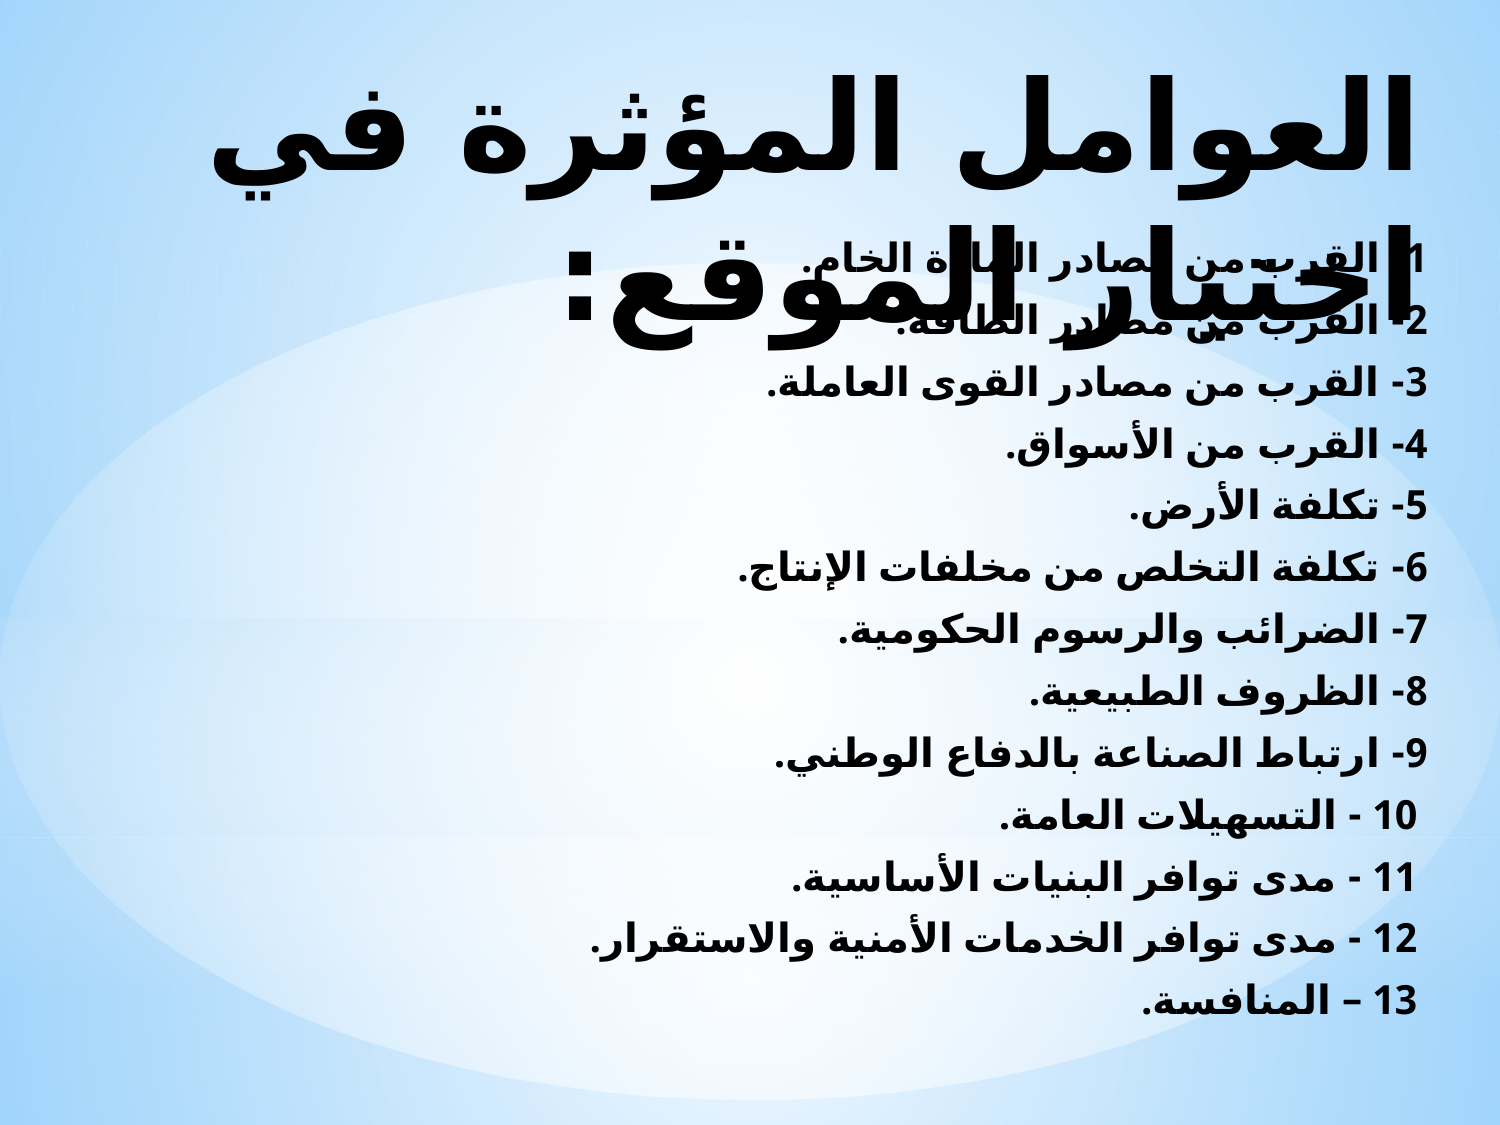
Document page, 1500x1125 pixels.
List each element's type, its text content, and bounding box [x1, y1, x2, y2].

title العوامل المؤثرة في اختيار الموقع: [50, 37, 1438, 224]
list 1- القرب من مصادر المادة الخام. 2- القرب من مصادر الطاقة. 3- القرب من مصادر القوى العاملة. 4- القرب من الأسواق. 5- تكلفة الأرض. 6- تكلفة التخلص من مخلفات الإنتاج. 7- الضرائب والرسوم الحكومية. 8- الظروف الطبيعية. 9- ارتباط الصناعة بالدفاع الوطني. 10 - التسهيلات العامة. 11 - مدى توافر البنيات الأساسية. 12 - مدى توافر الخدمات الأمنية والاستقرار. 13 – المنافسة. [37, 224, 1450, 1038]
